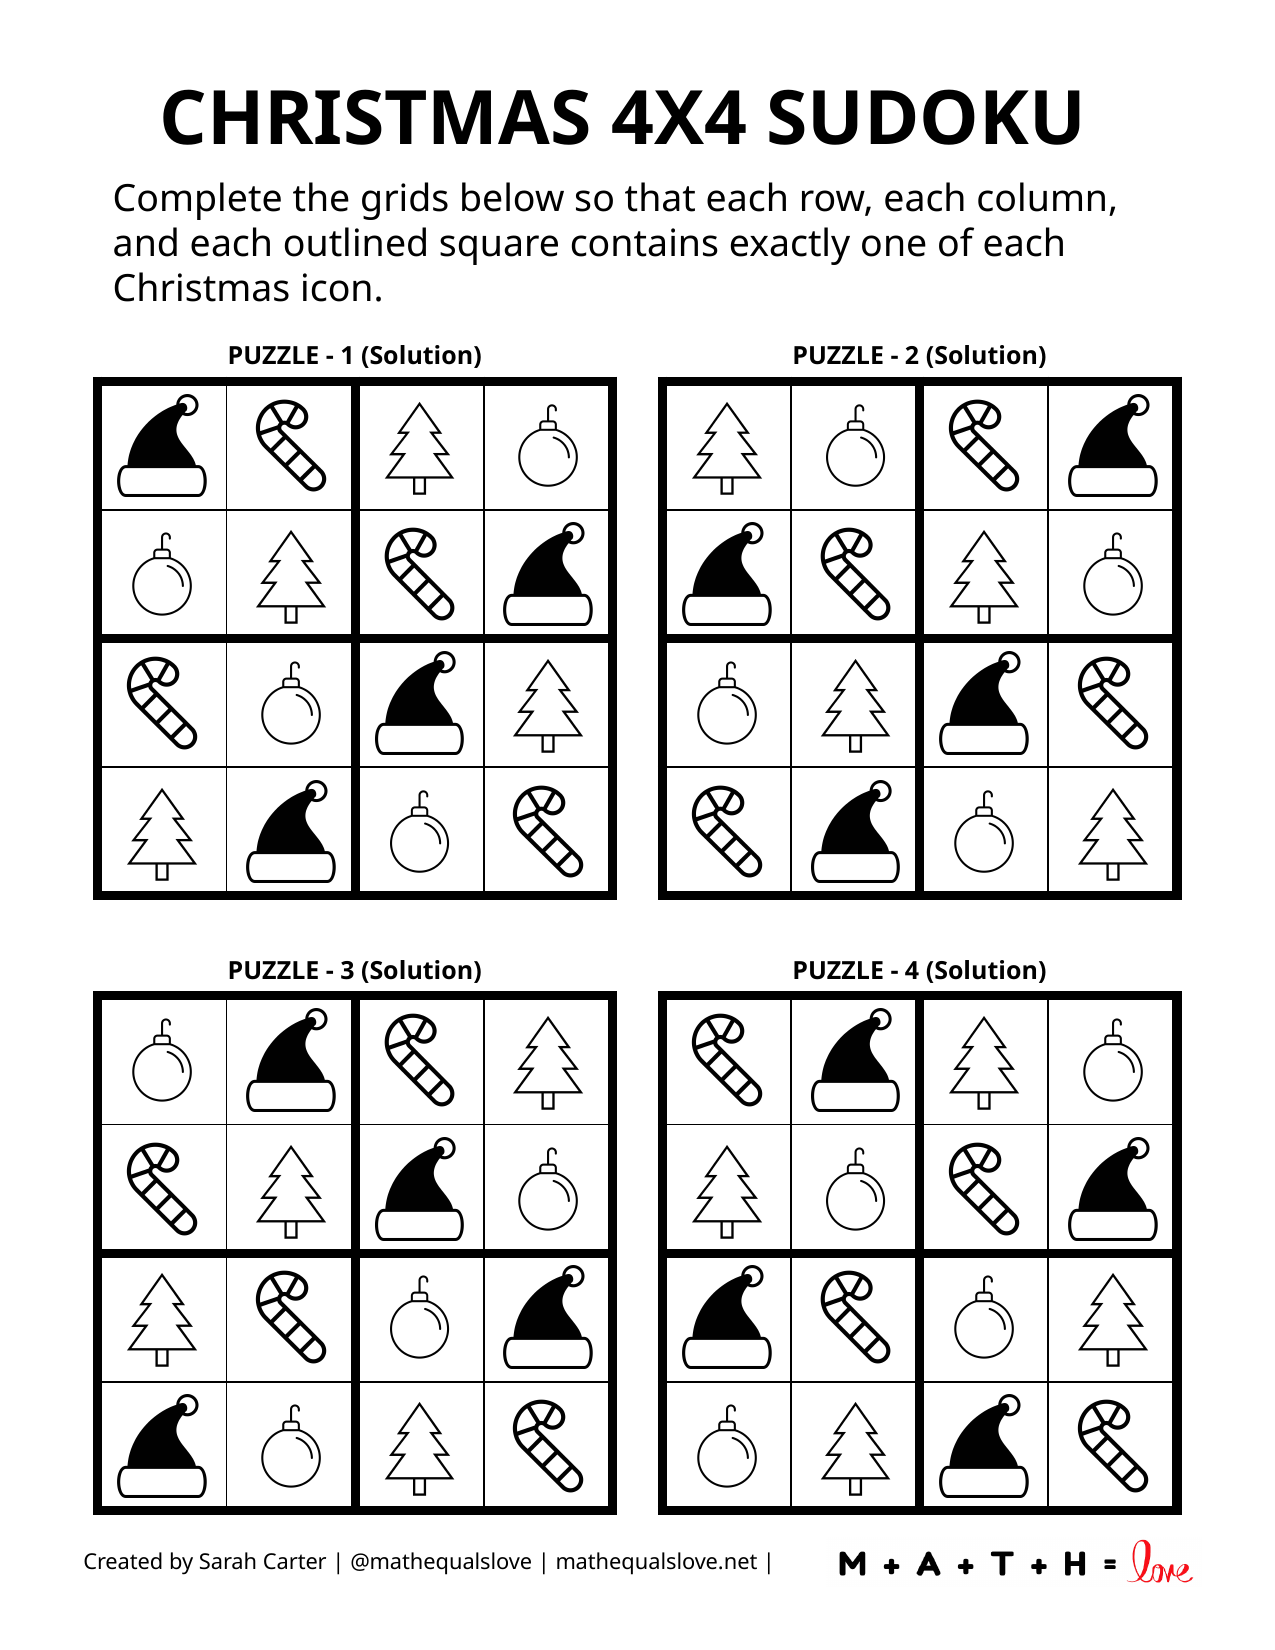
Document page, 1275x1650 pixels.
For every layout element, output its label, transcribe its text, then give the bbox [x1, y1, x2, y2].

table_cell [227, 511, 351, 634]
table_cell [667, 768, 790, 891]
picture [110, 393, 215, 498]
table_cell [485, 511, 608, 634]
table_cell [792, 1383, 915, 1506]
table_cell [227, 1383, 351, 1506]
picture [238, 1136, 343, 1241]
table_cell [667, 1383, 790, 1506]
picture [238, 393, 343, 498]
table_cell [360, 1383, 483, 1506]
table_cell [1049, 643, 1172, 766]
table_cell [485, 1383, 608, 1506]
picture [674, 1008, 779, 1113]
picture [496, 650, 601, 755]
table_cell [102, 643, 226, 766]
table_header [1049, 386, 1172, 509]
picture [367, 650, 472, 755]
picture [496, 779, 601, 884]
table_header [924, 1000, 1047, 1124]
picture [803, 779, 908, 884]
table_cell [667, 643, 790, 766]
picture [110, 1136, 215, 1241]
table_header [667, 1000, 790, 1124]
table_cell [227, 643, 351, 766]
picture [367, 522, 472, 627]
picture [932, 1136, 1037, 1241]
picture [932, 1394, 1037, 1499]
table_header [102, 1000, 226, 1124]
table_cell [102, 1383, 226, 1506]
picture [496, 1265, 601, 1370]
table_cell [360, 1125, 483, 1249]
table_cell [1049, 1383, 1172, 1506]
picture [238, 1008, 343, 1113]
text_box Complete the grids below so that each row, each column, and each outlined square contains exactly one of each Christmas icon. [97, 166, 1177, 362]
text_box PUZZLE - 1 (Solution) [97, 362, 613, 370]
text_box Created by Sarah Carter | @mathequalslove | mathequalslove.net | [68, 1540, 826, 1582]
picture [1060, 1136, 1165, 1241]
picture [110, 650, 215, 755]
table_cell [924, 1383, 1047, 1506]
picture [367, 779, 472, 884]
table_cell [1049, 768, 1172, 891]
table_cell [485, 1125, 608, 1249]
table_cell [360, 511, 483, 634]
table_cell [227, 768, 351, 891]
picture [367, 1136, 472, 1241]
table_header [227, 386, 351, 509]
table_cell [1049, 1125, 1172, 1249]
picture [110, 1008, 215, 1113]
picture [238, 779, 343, 884]
picture [932, 650, 1037, 755]
picture [367, 1265, 472, 1370]
table_cell [667, 1125, 790, 1249]
picture [932, 522, 1037, 627]
table_header [924, 386, 1047, 509]
table_header [792, 1000, 915, 1124]
picture [803, 393, 908, 498]
table_cell [792, 1258, 915, 1381]
table_cell [360, 643, 483, 766]
picture [110, 779, 215, 884]
picture [1060, 650, 1165, 755]
table_cell [485, 768, 608, 891]
table_cell [924, 511, 1047, 634]
picture [932, 1008, 1037, 1113]
table_cell [360, 768, 483, 891]
picture [803, 522, 908, 627]
text_box CHRISTMAS 4X4 SUDOKU [68, 62, 1178, 168]
table_cell [924, 768, 1047, 891]
table_header [485, 1000, 608, 1124]
picture [674, 1394, 779, 1499]
picture [496, 1008, 601, 1113]
table_header [360, 1000, 483, 1124]
picture [1060, 1265, 1165, 1370]
picture [1060, 1394, 1165, 1499]
picture [803, 1008, 908, 1113]
table_cell [227, 1258, 351, 1381]
table_cell [792, 643, 915, 766]
picture [110, 522, 215, 627]
table_header [792, 386, 915, 509]
table_cell [667, 511, 790, 634]
picture [110, 1394, 215, 1499]
table_cell [485, 643, 608, 766]
table_cell [1049, 511, 1172, 634]
table_header [667, 386, 790, 509]
picture [674, 779, 779, 884]
picture [496, 1136, 601, 1241]
table_header [102, 386, 226, 509]
picture [803, 650, 908, 755]
table_cell [102, 1125, 226, 1249]
table_cell [102, 511, 226, 634]
picture [1060, 1008, 1165, 1113]
table_cell [360, 1258, 483, 1381]
table_header [1049, 1000, 1172, 1124]
picture [496, 1394, 601, 1499]
table_header [227, 1000, 351, 1124]
picture [932, 779, 1037, 884]
table_cell [792, 511, 915, 634]
picture [674, 522, 779, 627]
table_cell [924, 1258, 1047, 1381]
table_header [360, 386, 483, 509]
picture [110, 1265, 215, 1370]
picture [1060, 522, 1165, 627]
picture [367, 1394, 472, 1499]
picture [238, 1394, 343, 1499]
table_cell [792, 1125, 915, 1249]
picture [803, 1136, 908, 1241]
table_cell [1049, 1258, 1172, 1381]
picture [238, 522, 343, 627]
table_cell [792, 768, 915, 891]
text_box PUZZLE - 3 (Solution) [97, 954, 613, 985]
table_cell [102, 1258, 226, 1381]
picture [674, 393, 779, 498]
table_cell [924, 1125, 1047, 1249]
table_cell [924, 643, 1047, 766]
table_cell [485, 1258, 608, 1381]
picture [826, 1536, 1203, 1588]
picture [1060, 393, 1165, 498]
picture [674, 650, 779, 755]
table_header [485, 386, 608, 509]
picture [496, 522, 601, 627]
picture [238, 1265, 343, 1370]
picture [367, 1008, 472, 1113]
picture [932, 1265, 1037, 1370]
picture [932, 393, 1037, 498]
picture [1060, 779, 1165, 884]
text_box PUZZLE - 4 (Solution) [662, 954, 1177, 985]
picture [674, 1136, 779, 1241]
picture [496, 393, 601, 498]
table_cell [667, 1258, 790, 1381]
picture [803, 1265, 908, 1370]
picture [803, 1394, 908, 1499]
picture [674, 1265, 779, 1370]
picture [238, 650, 343, 755]
text_box PUZZLE - 2 (Solution) [662, 362, 1177, 370]
table_cell [102, 768, 226, 891]
picture [367, 393, 472, 498]
table_cell [227, 1125, 351, 1249]
